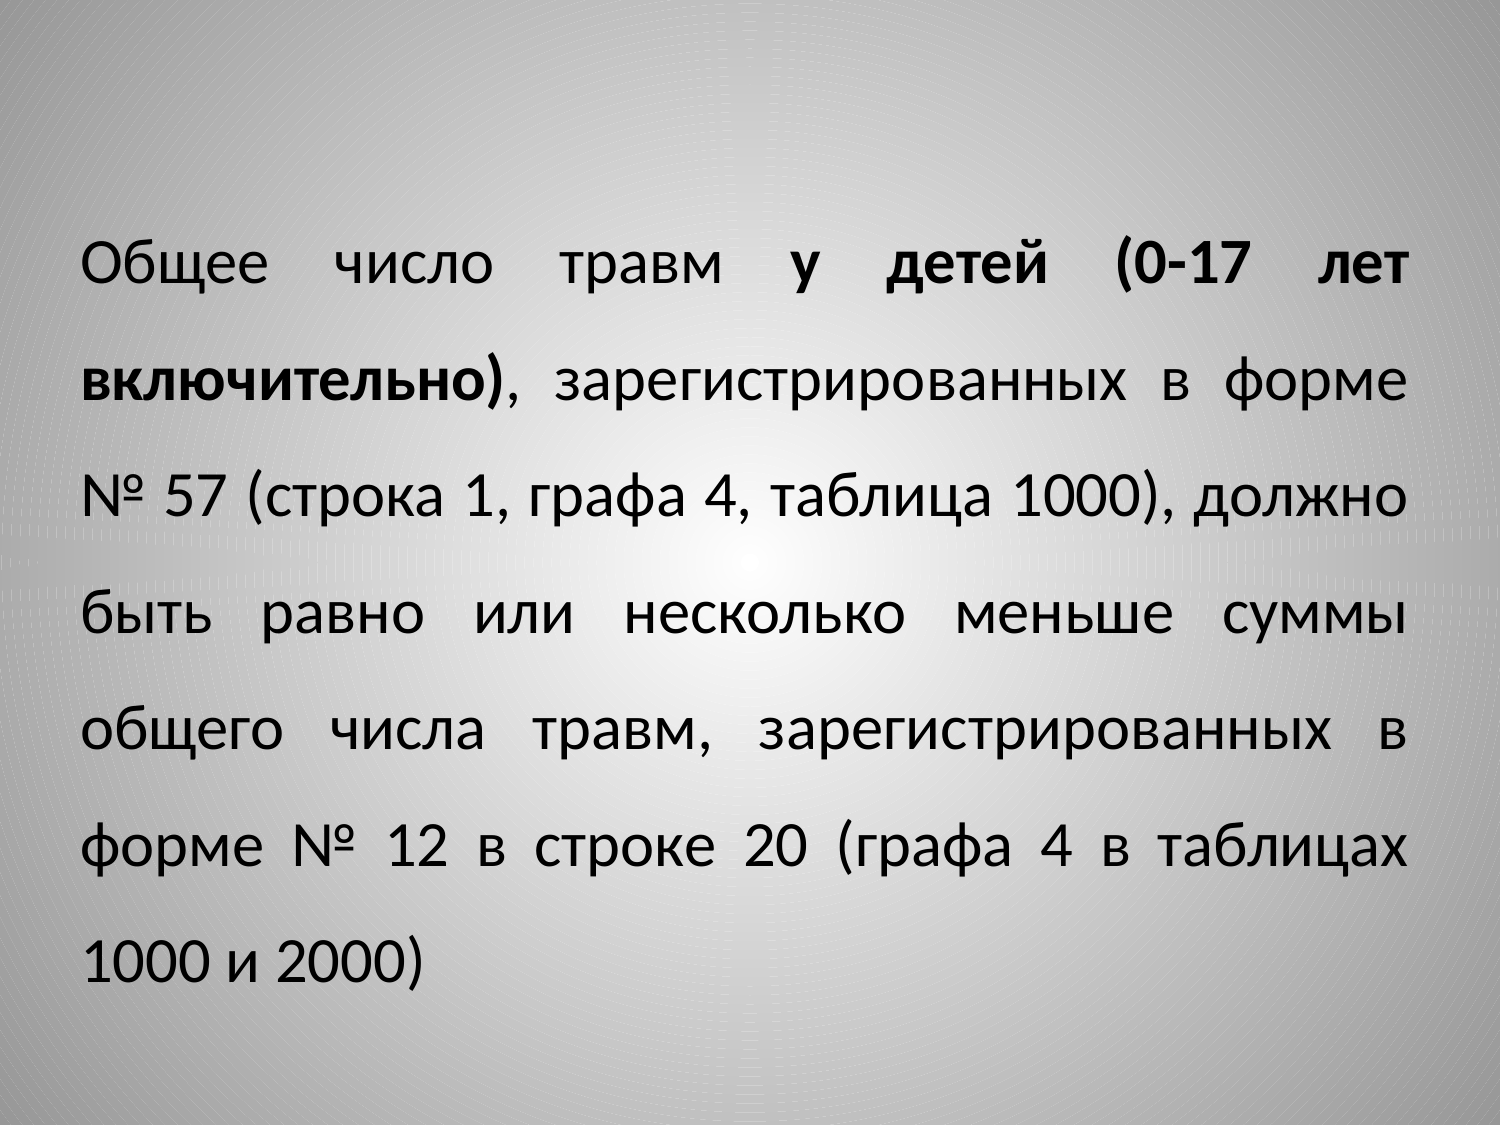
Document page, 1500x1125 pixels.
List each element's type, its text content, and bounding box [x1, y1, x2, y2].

list Общее число травм у детей (0-17 лет включительно), зарегистрированных в форме № 57 (строка 1, графа 4, таблица 1000), должно быть равно или несколько меньше суммы общего числа травм, зарегистрированных в форме № 12 в строке 20 (графа 4 в таблицах 1000 и 2000) [64, 172, 1425, 1005]
